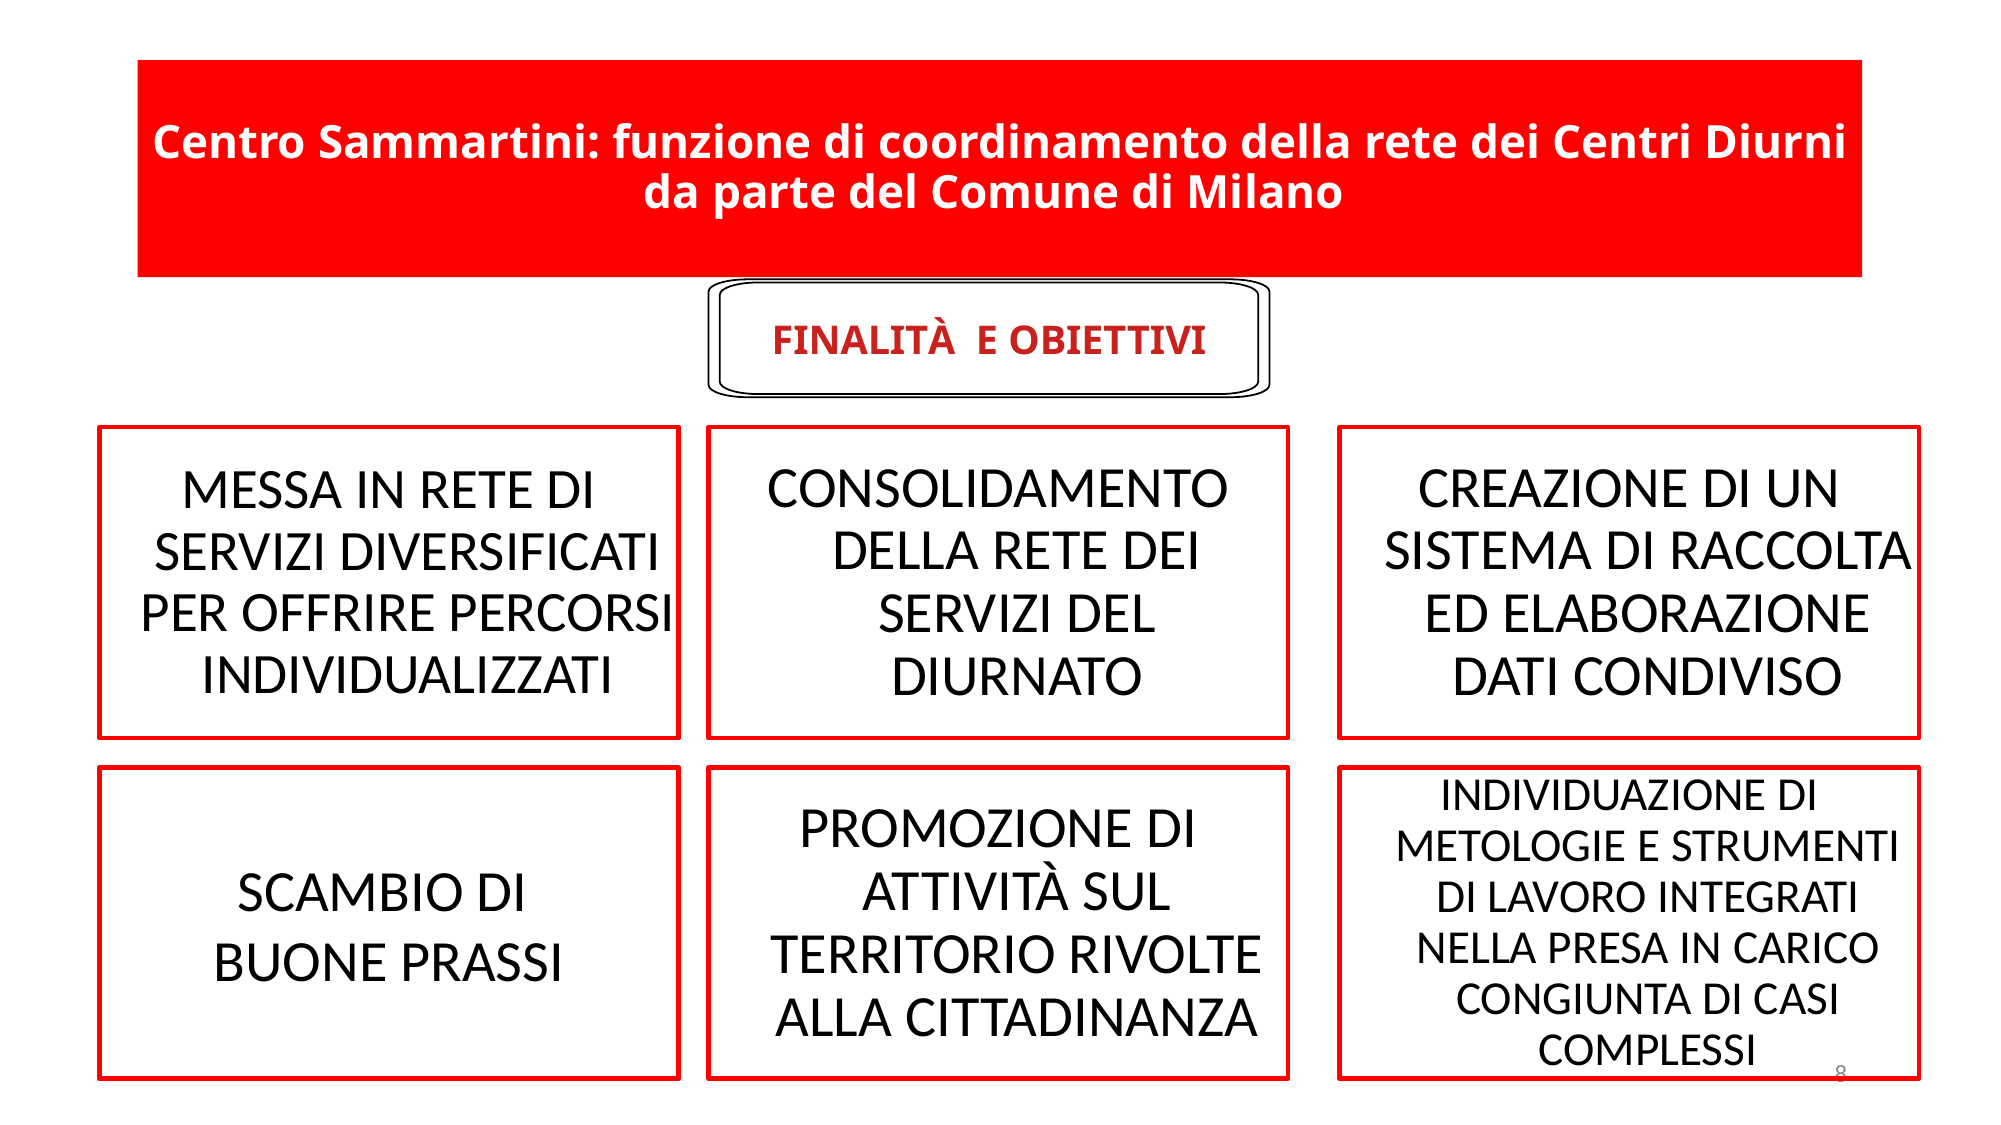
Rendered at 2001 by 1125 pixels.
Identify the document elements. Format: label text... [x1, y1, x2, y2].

slide_number 8 [1412, 1042, 1863, 1103]
list PROMOZIONE DI ATTIVITÀ SUL TERRITORIO RIVOLTE ALLA CITTADINANZA [708, 767, 1288, 1079]
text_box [708, 279, 1270, 398]
list INDIVIDUAZIONE DI METOLOGIE E STRUMENTI DI LAVORO INTEGRATI NELLA PRESA IN CARICO CONGIUNTA DI CASI COMPLESSI [1339, 767, 1919, 1079]
list CONSOLIDAMENTO DELLA RETE DEI SERVIZI DEL DIURNATO [708, 427, 1288, 738]
list MESSA IN RETE DI SERVIZI DIVERSIFICATI PER OFFRIRE PERCORSI INDIVIDUALIZZATI [99, 427, 679, 738]
list CREAZIONE DI UN SISTEMA DI RACCOLTA ED ELABORAZIONE DATI CONDIVISO [1339, 427, 1919, 738]
title Centro Sammartini: funzione di coordinamento della rete dei Centri Diurni da parte del Comune di Milano [137, 60, 1863, 278]
list SCAMBIO DI BUONE PRASSI [99, 767, 679, 1079]
